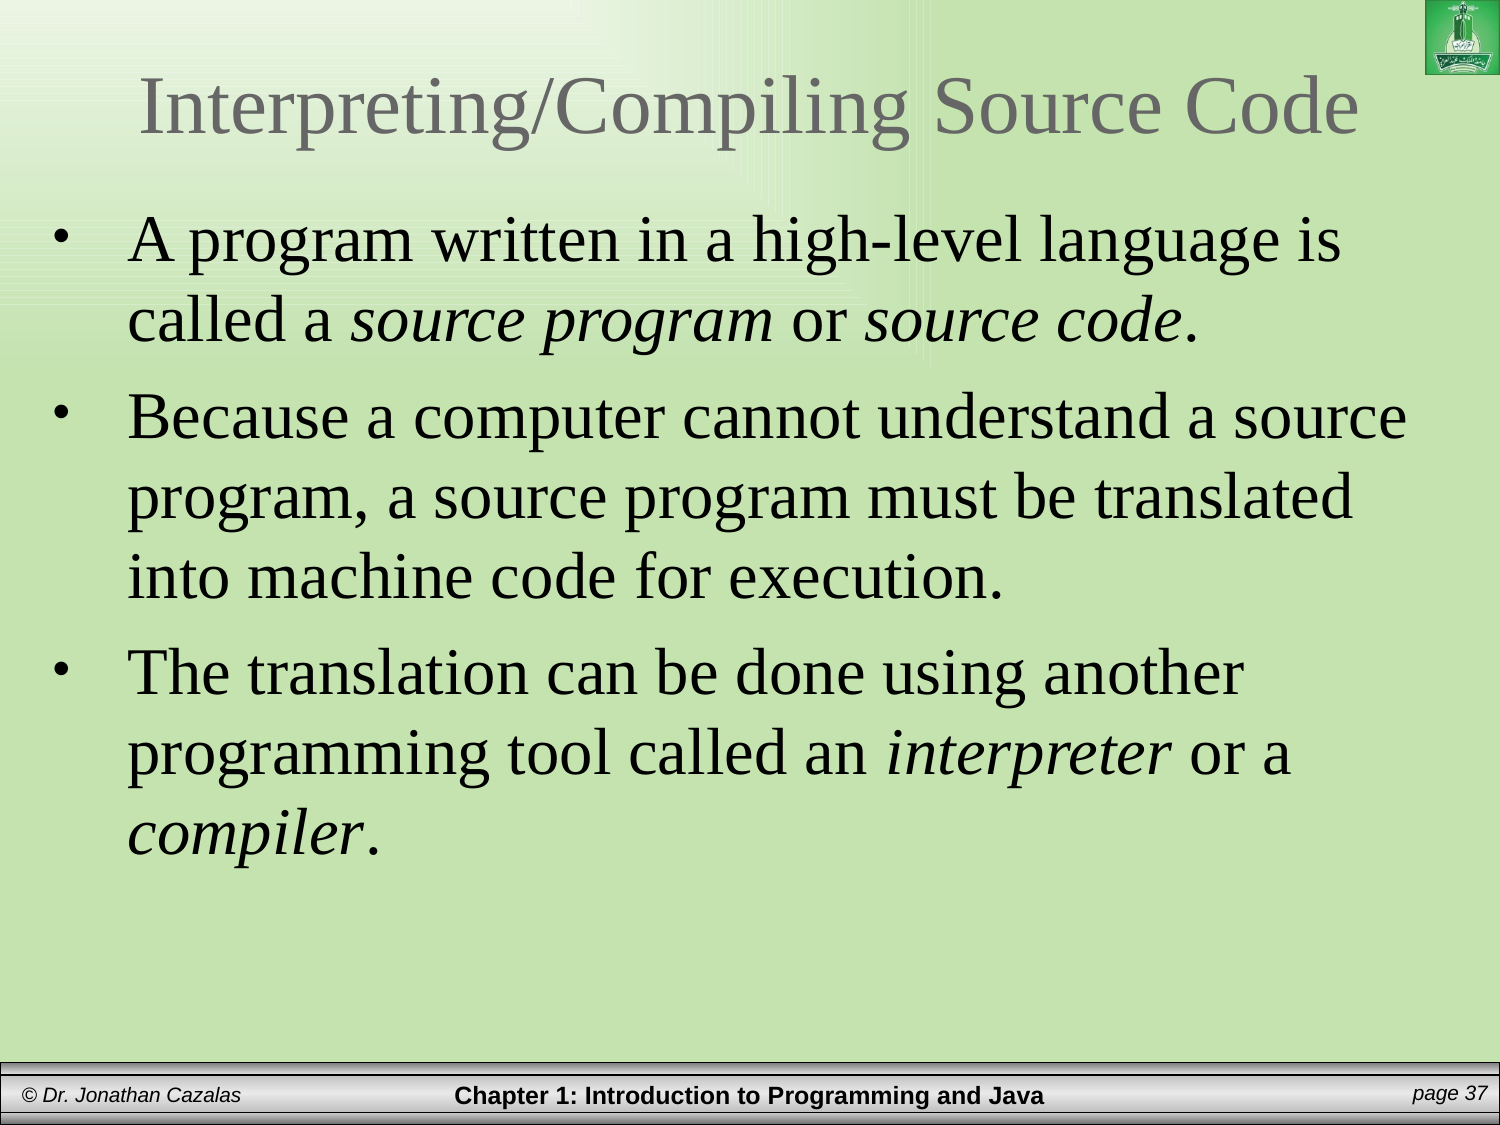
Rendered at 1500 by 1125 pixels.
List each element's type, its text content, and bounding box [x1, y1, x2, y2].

text_box A program written in a high-level language is called a source program or source code. Because a computer cannot understand a source program, a source program must be translated into machine code for execution. The translation can be done using another programming tool called an interpreter or a compiler. [37, 187, 1463, 496]
picture [1425, 0, 1500, 75]
text_box Interpreting/Compiling Source Code [112, 37, 1388, 163]
text_box A program written in a high-level language is called a source program or source code. Because a computer cannot understand a source program, a source program must be translated into machine code for execution. The translation can be done using another programming tool called an interpreter or a compiler. [37, 498, 1463, 850]
